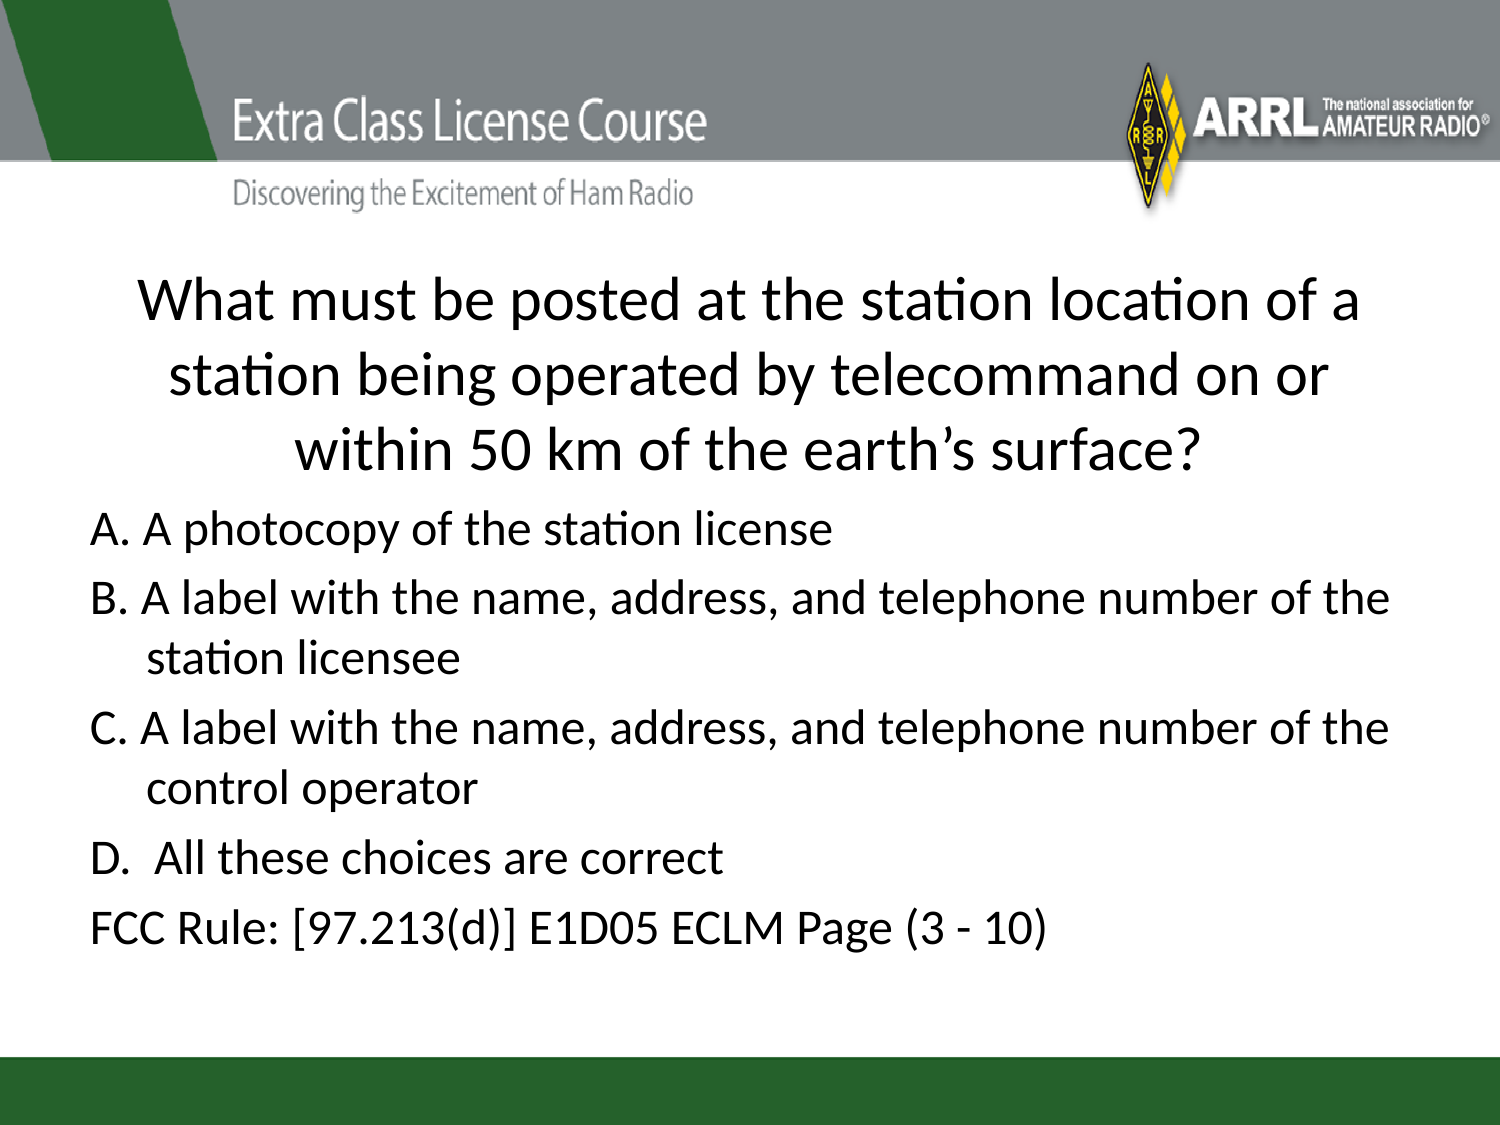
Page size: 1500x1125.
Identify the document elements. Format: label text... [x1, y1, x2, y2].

title What must be posted at the station location of a station being operated by telecommand on or within 50 km of the earth’s surface? [75, 250, 1425, 437]
list A. A photocopy of the station license B. A label with the name, address, and telephone number of the station licensee C. A label with the name, address, and telephone number of the control operator D. All these choices are correct FCC Rule: [97.213(d)] E1D05 ECLM Page (3 - 10) [75, 487, 1425, 1005]
picture [0, 0, 1500, 1125]
